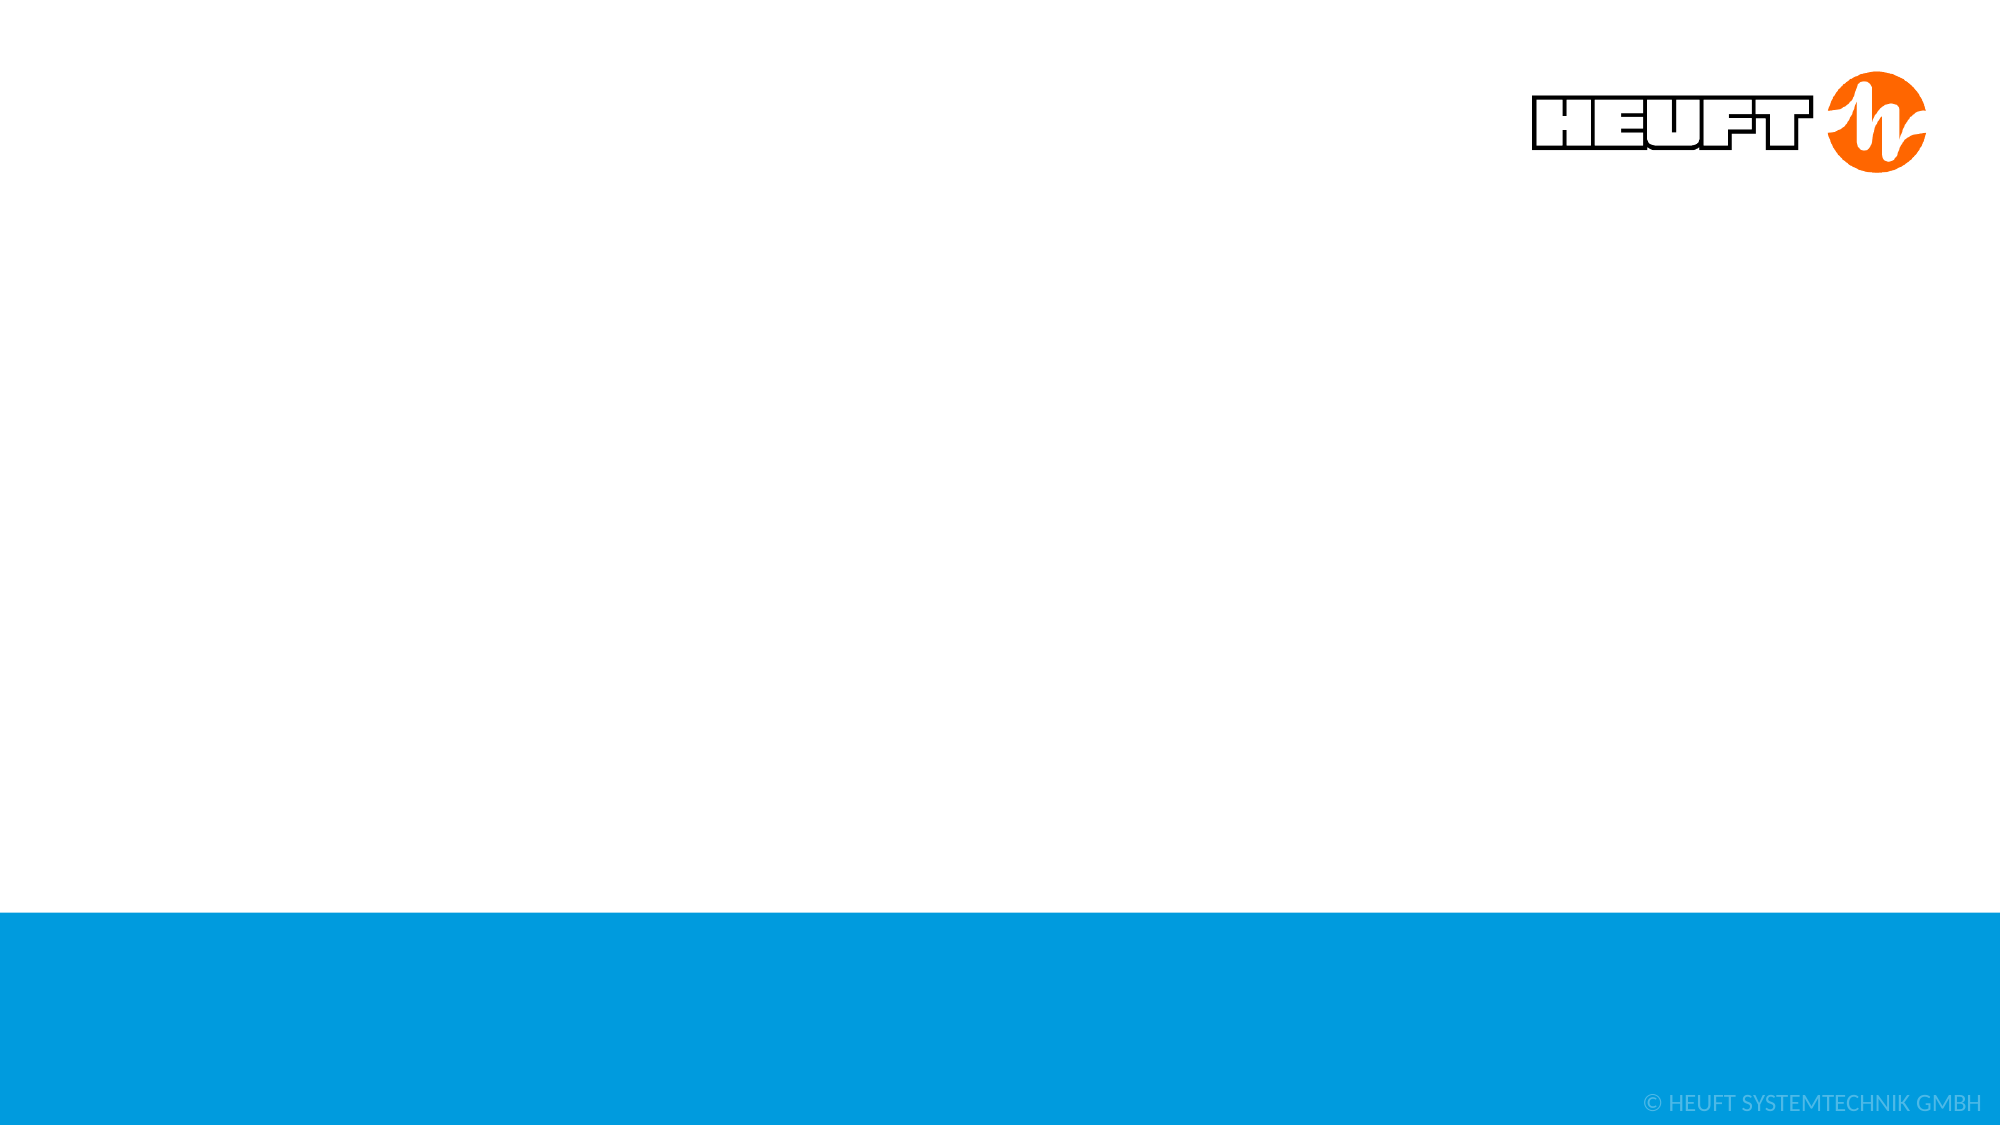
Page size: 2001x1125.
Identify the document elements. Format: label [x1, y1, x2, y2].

picture [1532, 71, 1927, 173]
